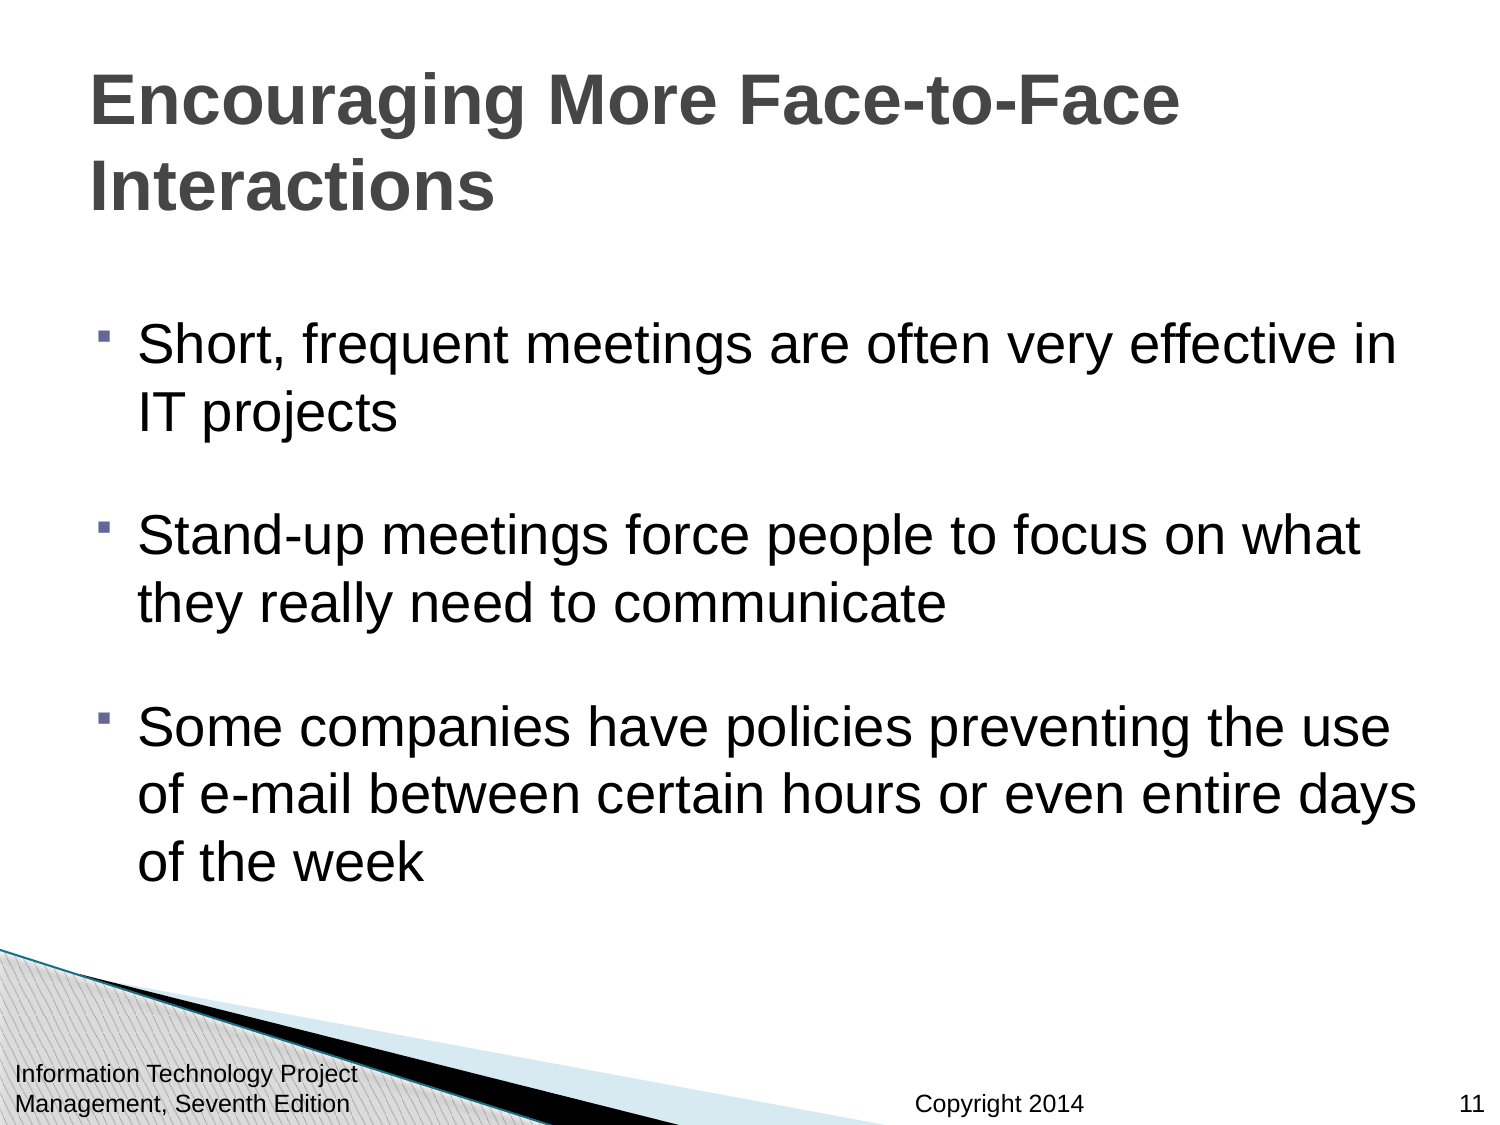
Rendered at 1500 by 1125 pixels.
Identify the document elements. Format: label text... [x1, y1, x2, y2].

slide_number 11 [1408, 1065, 1500, 1125]
list Short, frequent meetings are often very effective in IT projects Stand-up meetings force people to focus on what they really need to communicate Some companies have policies preventing the use of e-mail between certain hours or even entire days of the week [62, 299, 1451, 1013]
title Encouraging More Face-to-Face Interactions [75, 45, 1425, 233]
footer Information Technology Project Management, Seventh Edition [0, 1065, 425, 1125]
